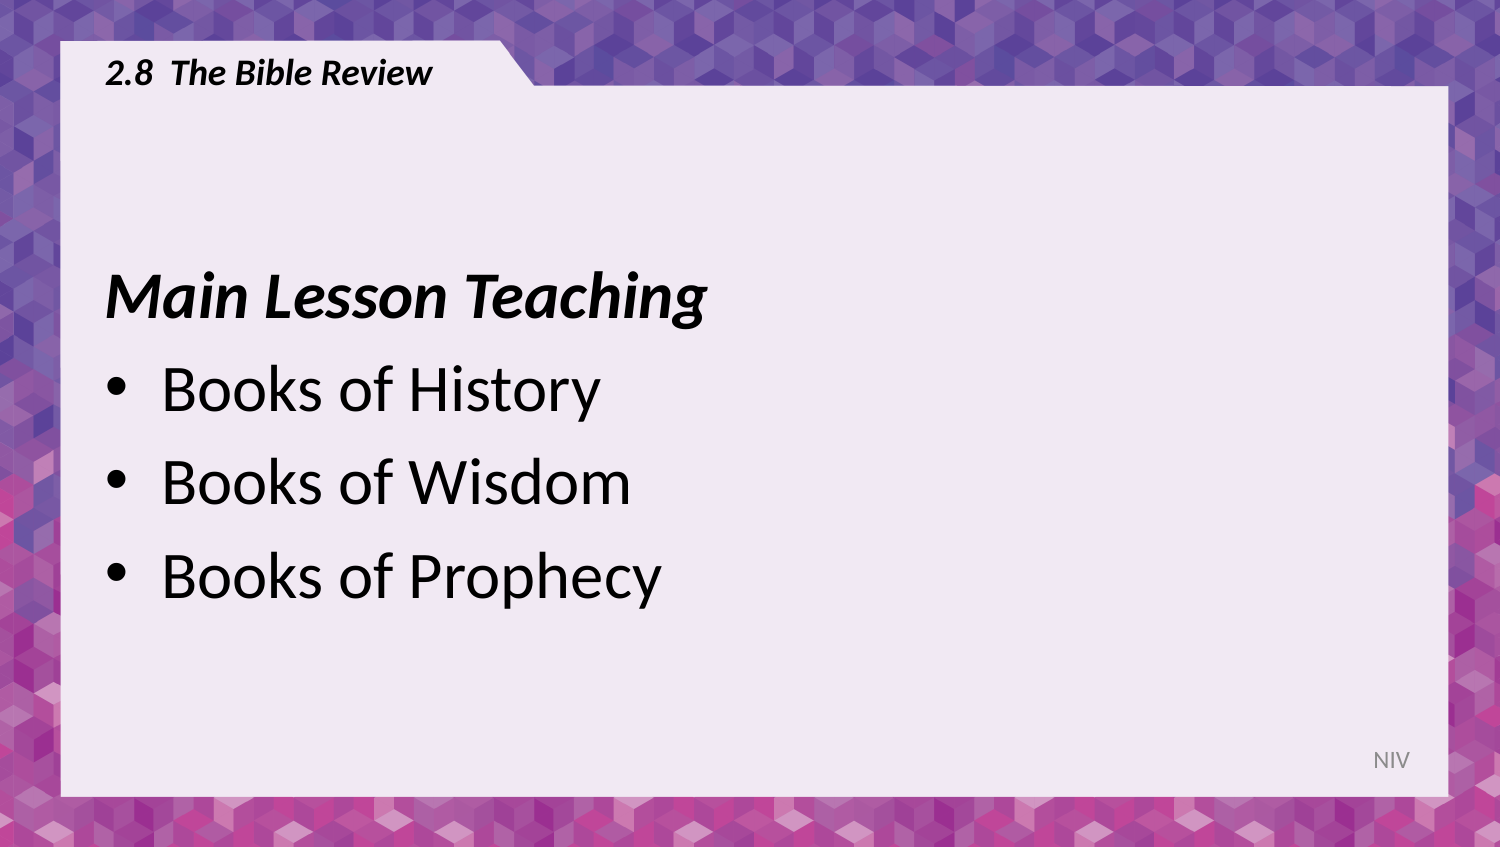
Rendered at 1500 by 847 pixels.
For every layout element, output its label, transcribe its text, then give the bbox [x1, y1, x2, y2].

title 2.8 The Bible Review [89, 33, 1420, 108]
footer NIV [950, 736, 1425, 782]
picture [0, 0, 1500, 847]
list Main Lesson Teaching Books of History Books of Wisdom Books of Prophecy [89, 141, 1403, 722]
